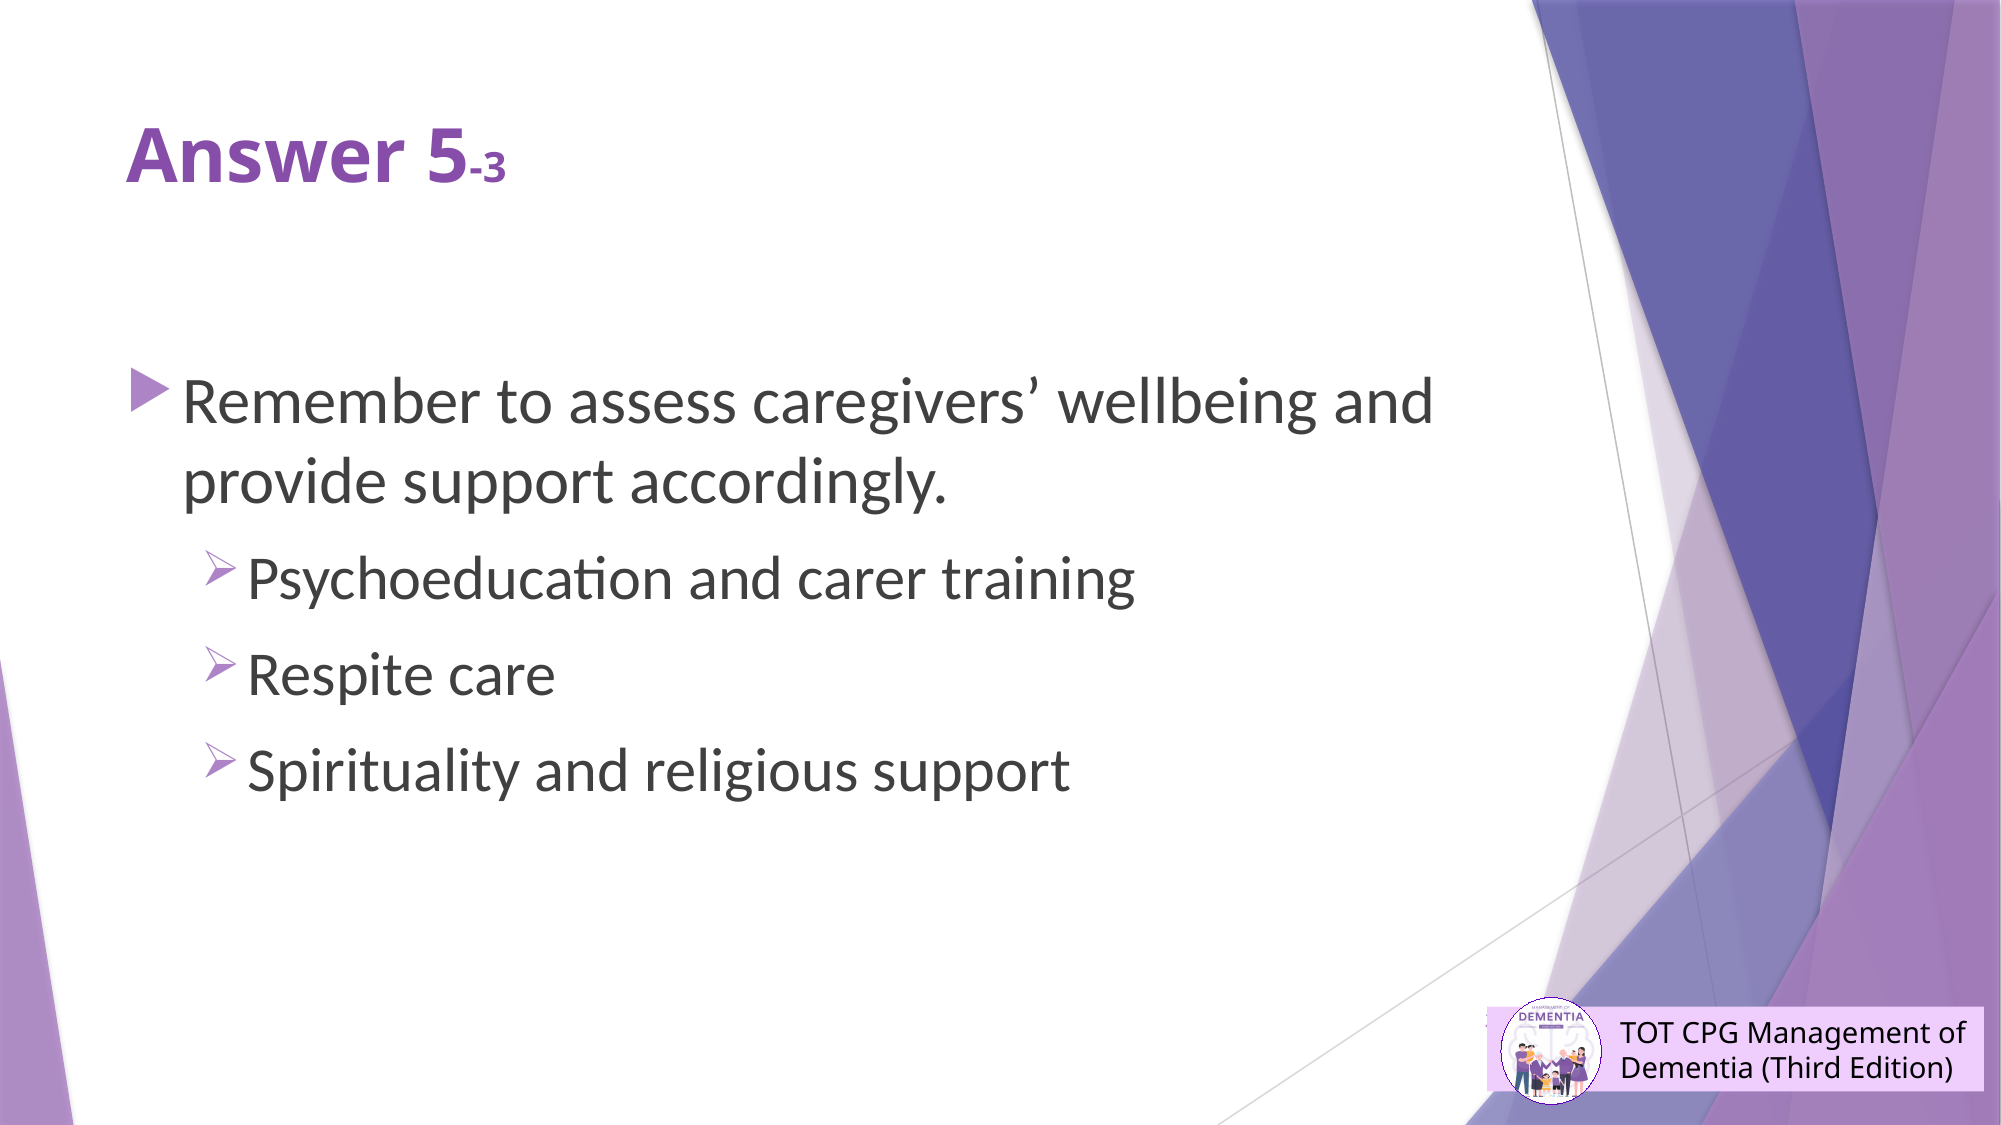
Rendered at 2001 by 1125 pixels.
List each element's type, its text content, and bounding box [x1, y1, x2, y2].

slide_number 23 [1409, 991, 1522, 1051]
list Remember to assess caregivers’ wellbeing and provide support accordingly. Psychoeducation and carer training Respite care Spirituality and religious support [111, 277, 1522, 953]
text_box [1486, 996, 1985, 1105]
title Answer 5-3 [111, 99, 1522, 277]
